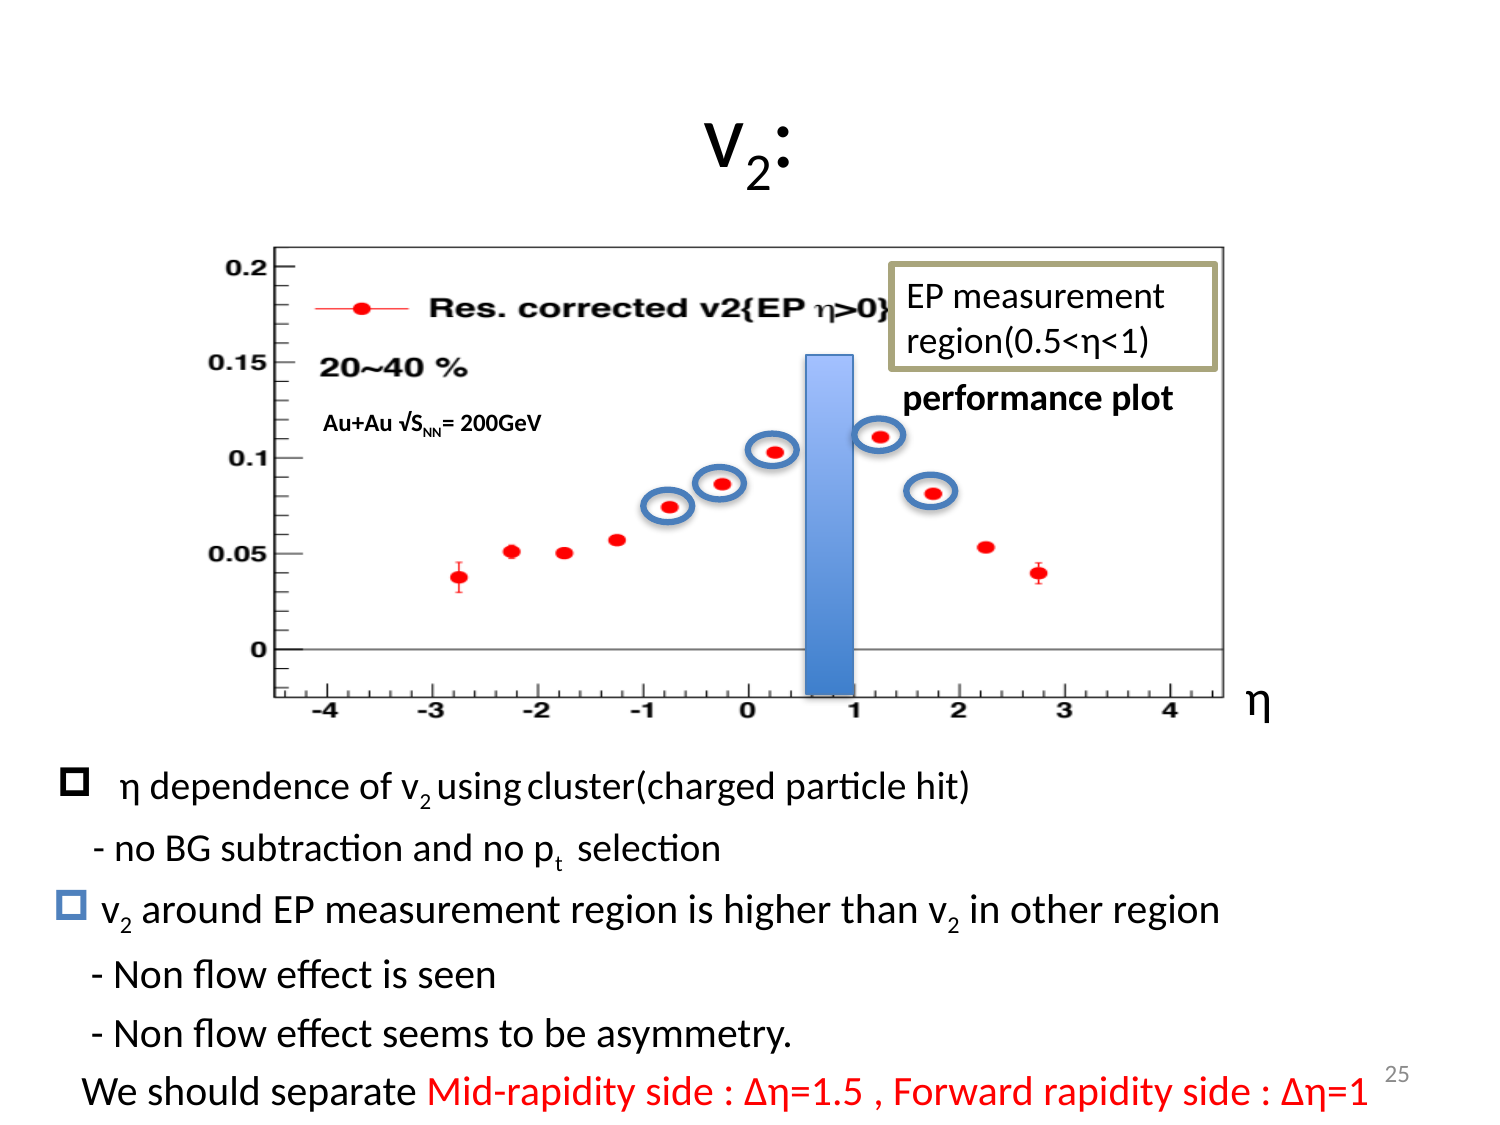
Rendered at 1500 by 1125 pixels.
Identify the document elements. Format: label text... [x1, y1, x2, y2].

list η dependence of v2 using cluster(charged particle hit) - no BG subtraction and no pt selection [41, 752, 1390, 874]
title v2: [75, 45, 1425, 233]
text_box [642, 354, 1305, 725]
text_box v2 around EP measurement region is higher than v2 in other region - Non flow effect is seen - Non flow effect seems to be asymmetry. We should separate Mid-rapidity side : Δη=1.5 , Forward rapidity side : Δη=1 [19, 874, 1500, 1121]
picture [203, 238, 1231, 731]
